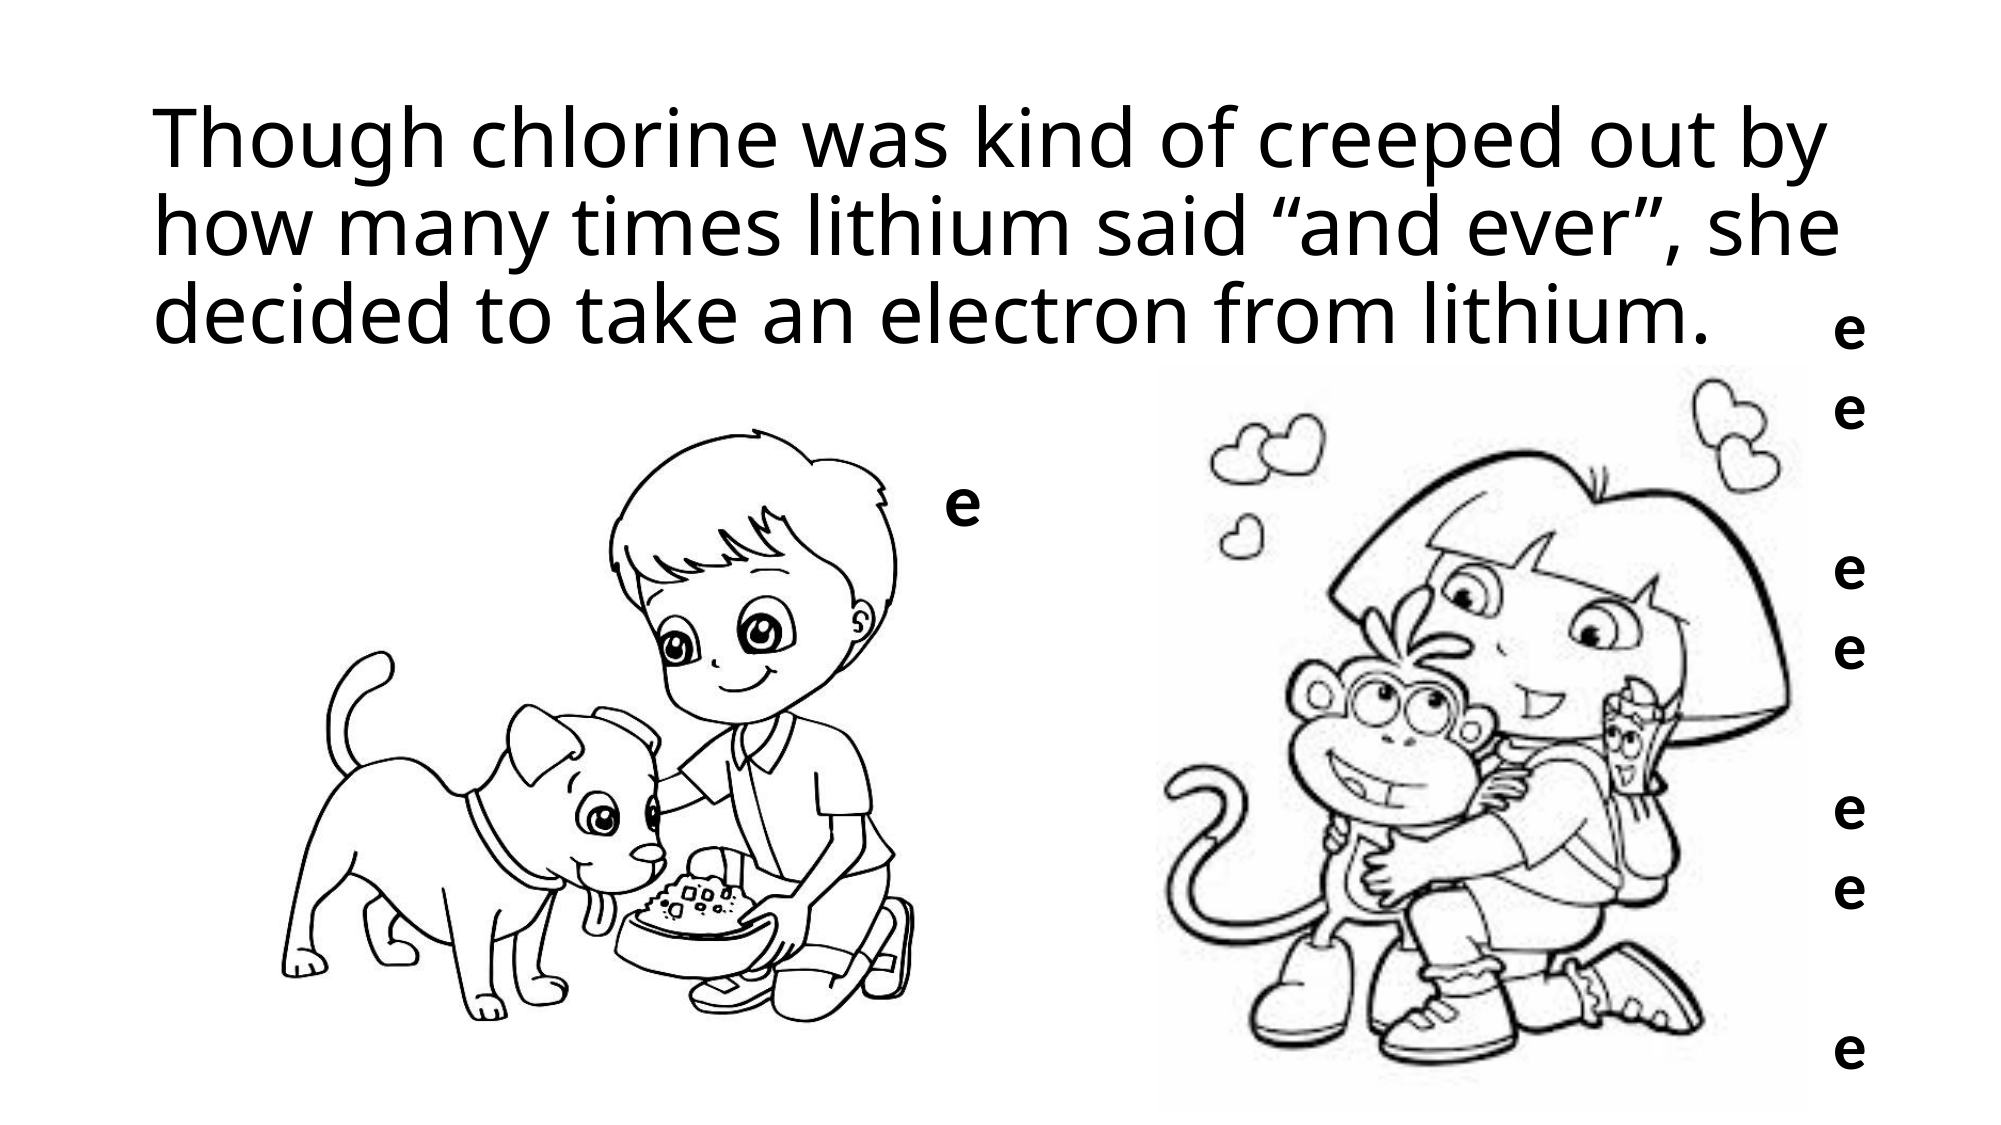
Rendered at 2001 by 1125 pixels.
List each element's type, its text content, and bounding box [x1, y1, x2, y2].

picture [270, 399, 924, 1052]
title Though chlorine was kind of creeped out by how many times lithium said “and ever”, she decided to take an electron from lithium. [137, 59, 1863, 399]
text_box e e e e e e e [1818, 275, 1920, 1090]
picture [1156, 365, 1809, 1112]
text_box e [930, 444, 1041, 550]
